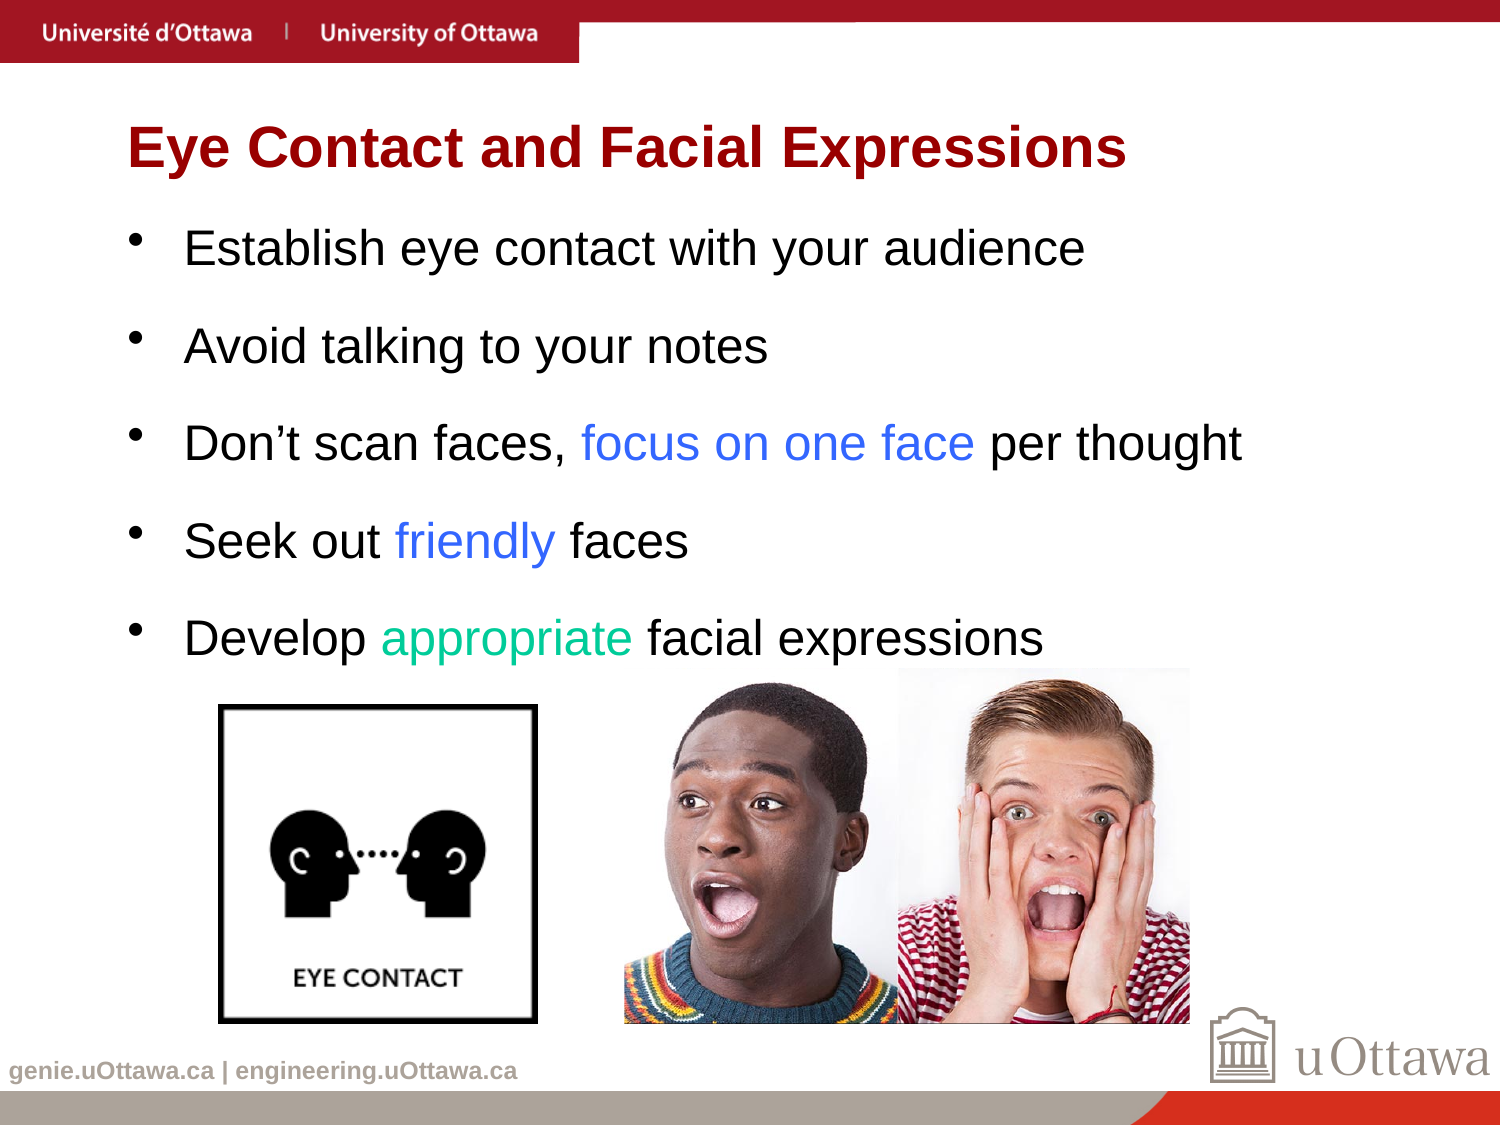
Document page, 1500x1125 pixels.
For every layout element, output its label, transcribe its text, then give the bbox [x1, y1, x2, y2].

title Eye Contact and Facial Expressions [112, 101, 1188, 208]
picture [0, 0, 1500, 63]
picture [218, 703, 538, 1024]
picture [0, 1091, 1500, 1125]
picture [1210, 1007, 1490, 1083]
list Establish eye contact with your audience Avoid talking to your notes Don’t scan faces, focus on one face per thought Seek out friendly faces Develop appropriate facial expressions [112, 208, 1388, 846]
picture [624, 668, 1190, 1024]
